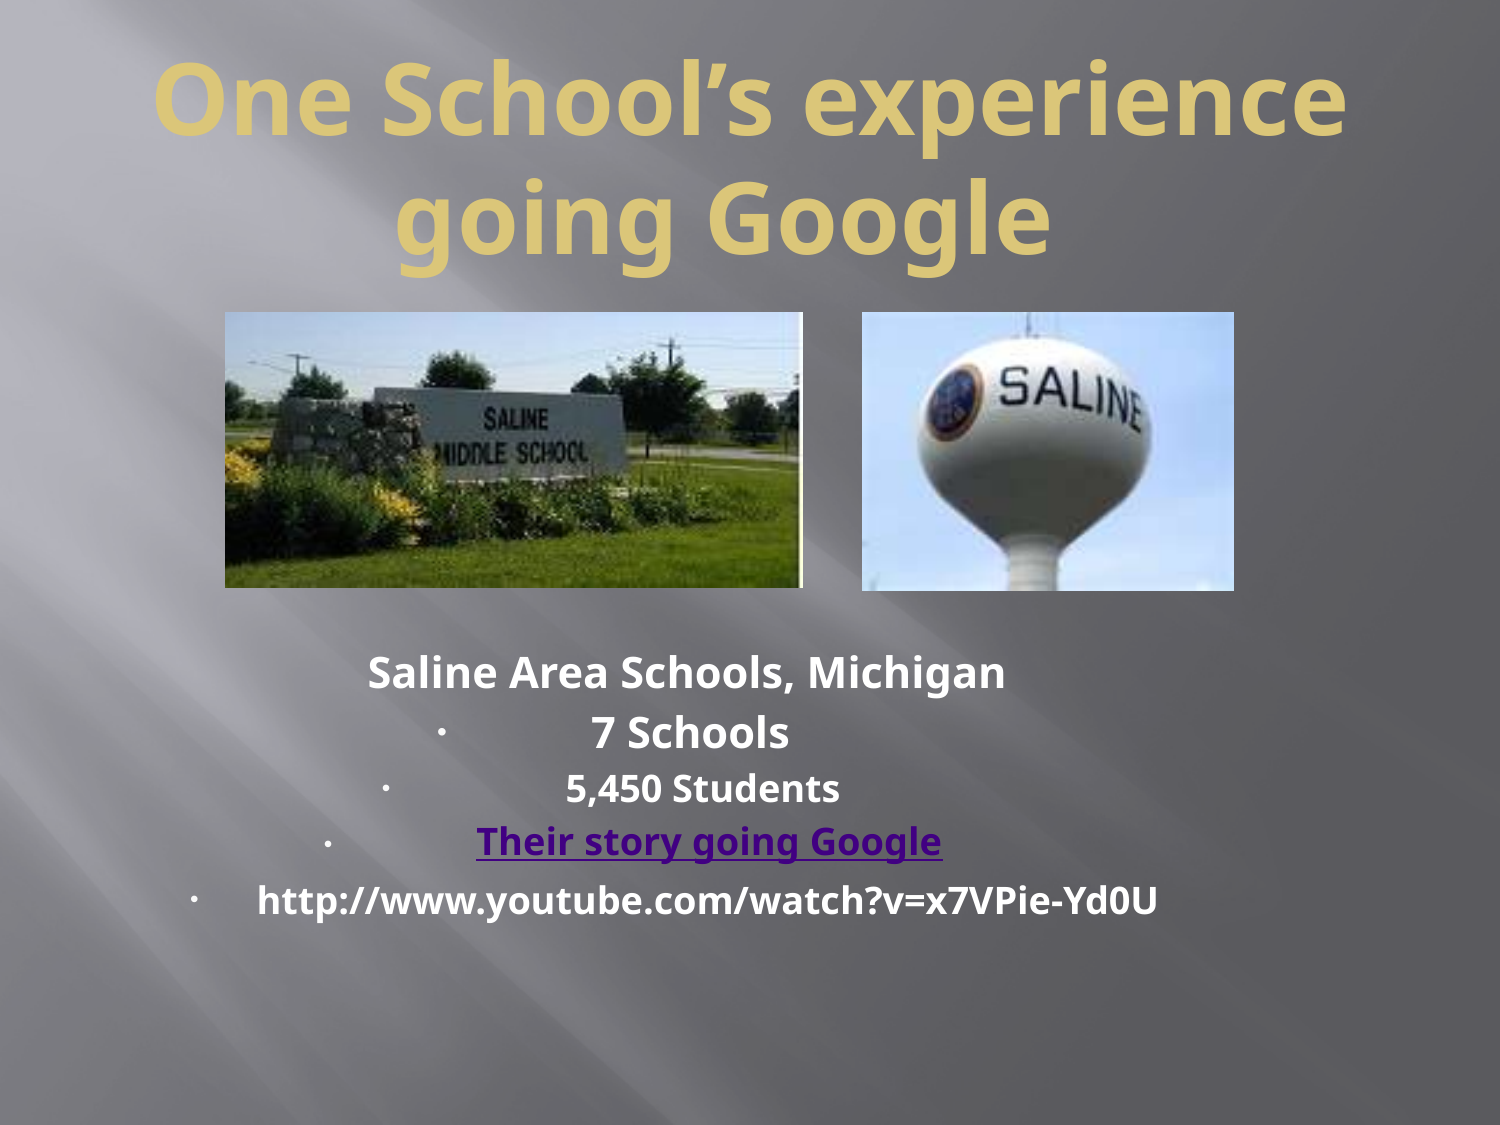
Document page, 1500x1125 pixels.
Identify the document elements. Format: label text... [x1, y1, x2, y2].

title One School’s experience going Google [0, 37, 1500, 275]
picture [862, 312, 1234, 591]
list Saline Area Schools, Michigan 7 Schools 5,450 Students Their story going Google http://www.youtube.com/watch?v=x7VPie-Yd0U [175, 637, 1188, 1013]
picture [224, 312, 803, 588]
